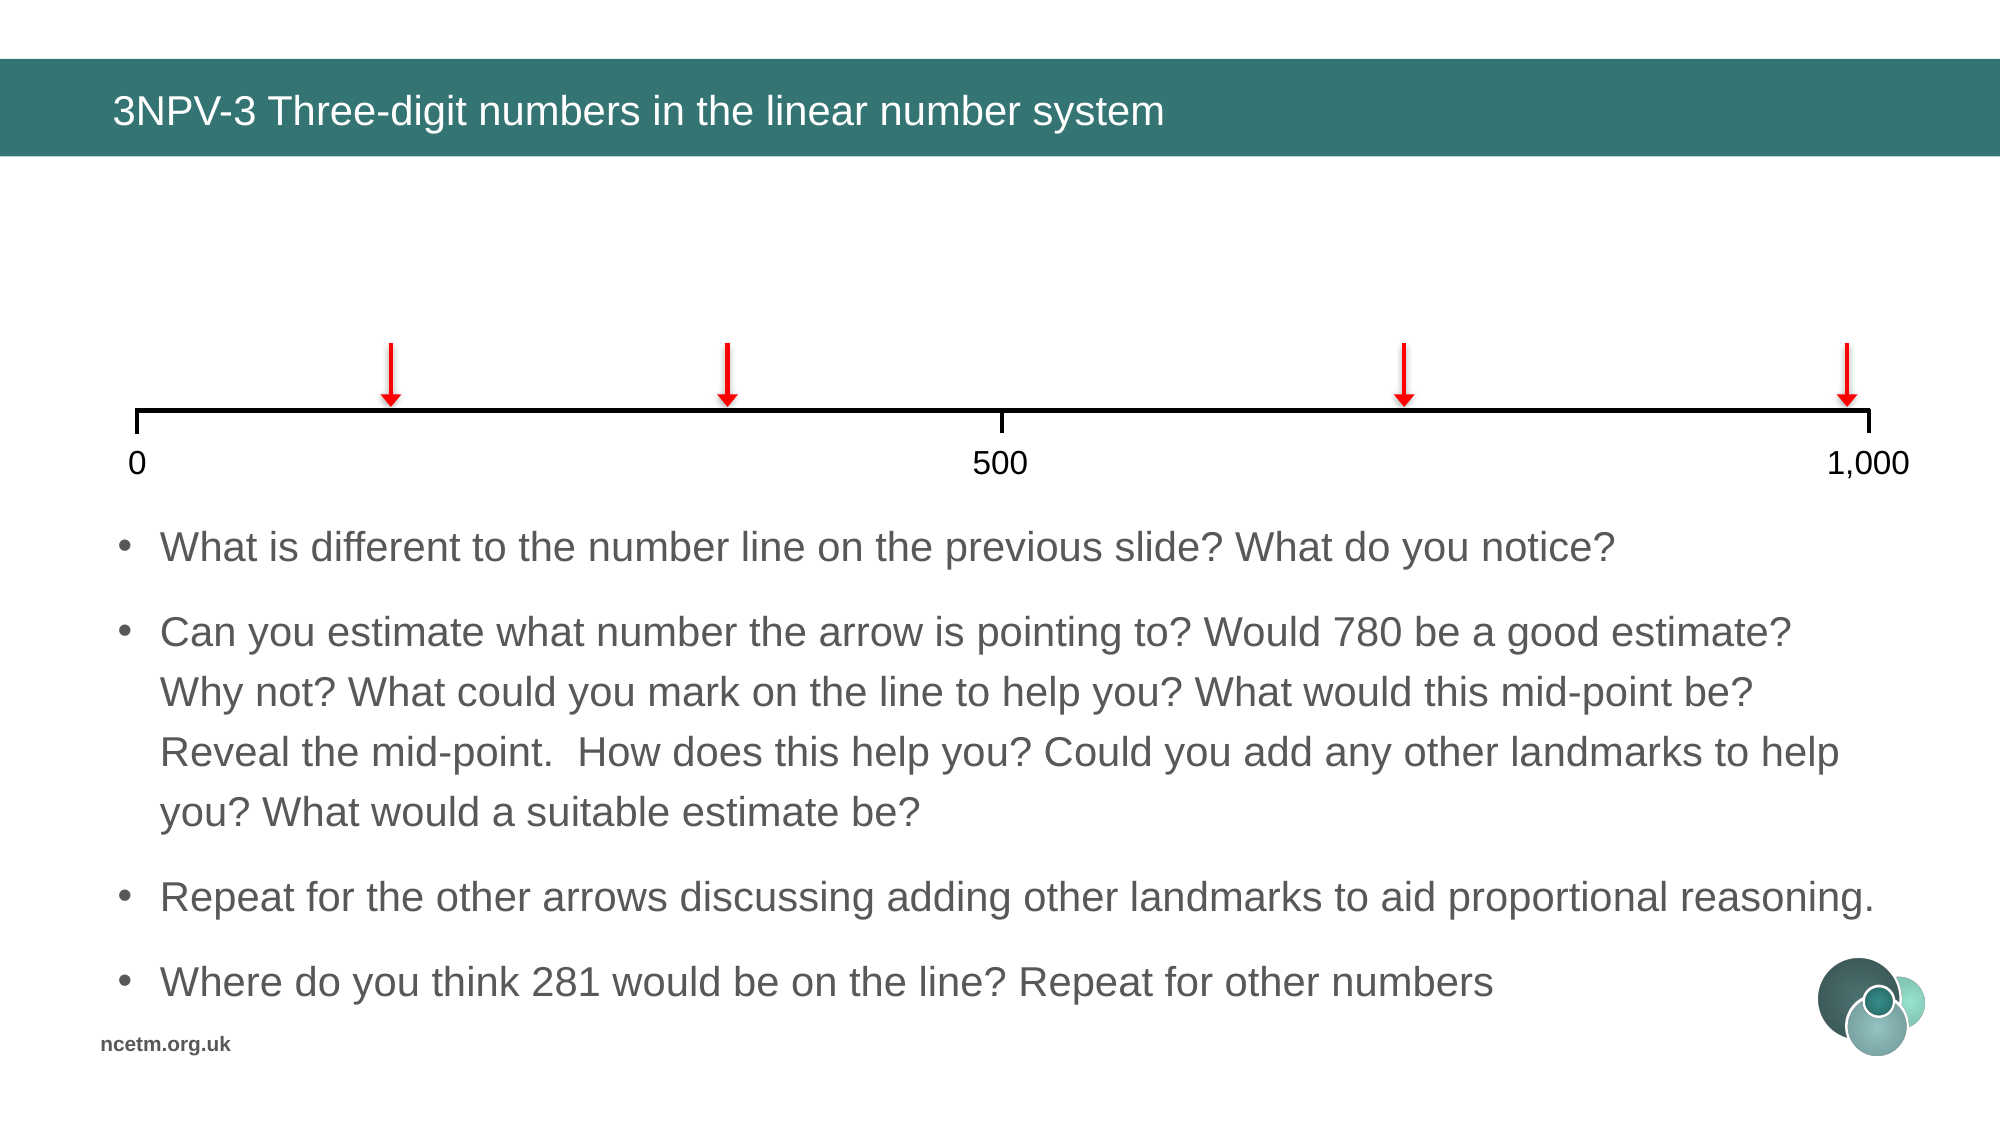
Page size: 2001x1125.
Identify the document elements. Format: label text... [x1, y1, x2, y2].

title 3NPV-3 Three-digit numbers in the linear number system [97, 76, 1945, 147]
picture [1818, 958, 1925, 1056]
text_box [81, 408, 2000, 490]
text_box What is different to the number line on the previous slide? What do you notice? Can you estimate what number the arrow is pointing to? Would 780 be a good estimate? Why not? What could you mark on the line to help you? What would this mid-point be? Reveal the mid-point. How does this help you? Could you add any other landmarks to help you? What would a suitable estimate be? Repeat for the other arrows discussing adding other landmarks to aid proportional reasoning. Where do you think 281 would be on the line? Repeat for other numbers [102, 502, 1892, 1021]
